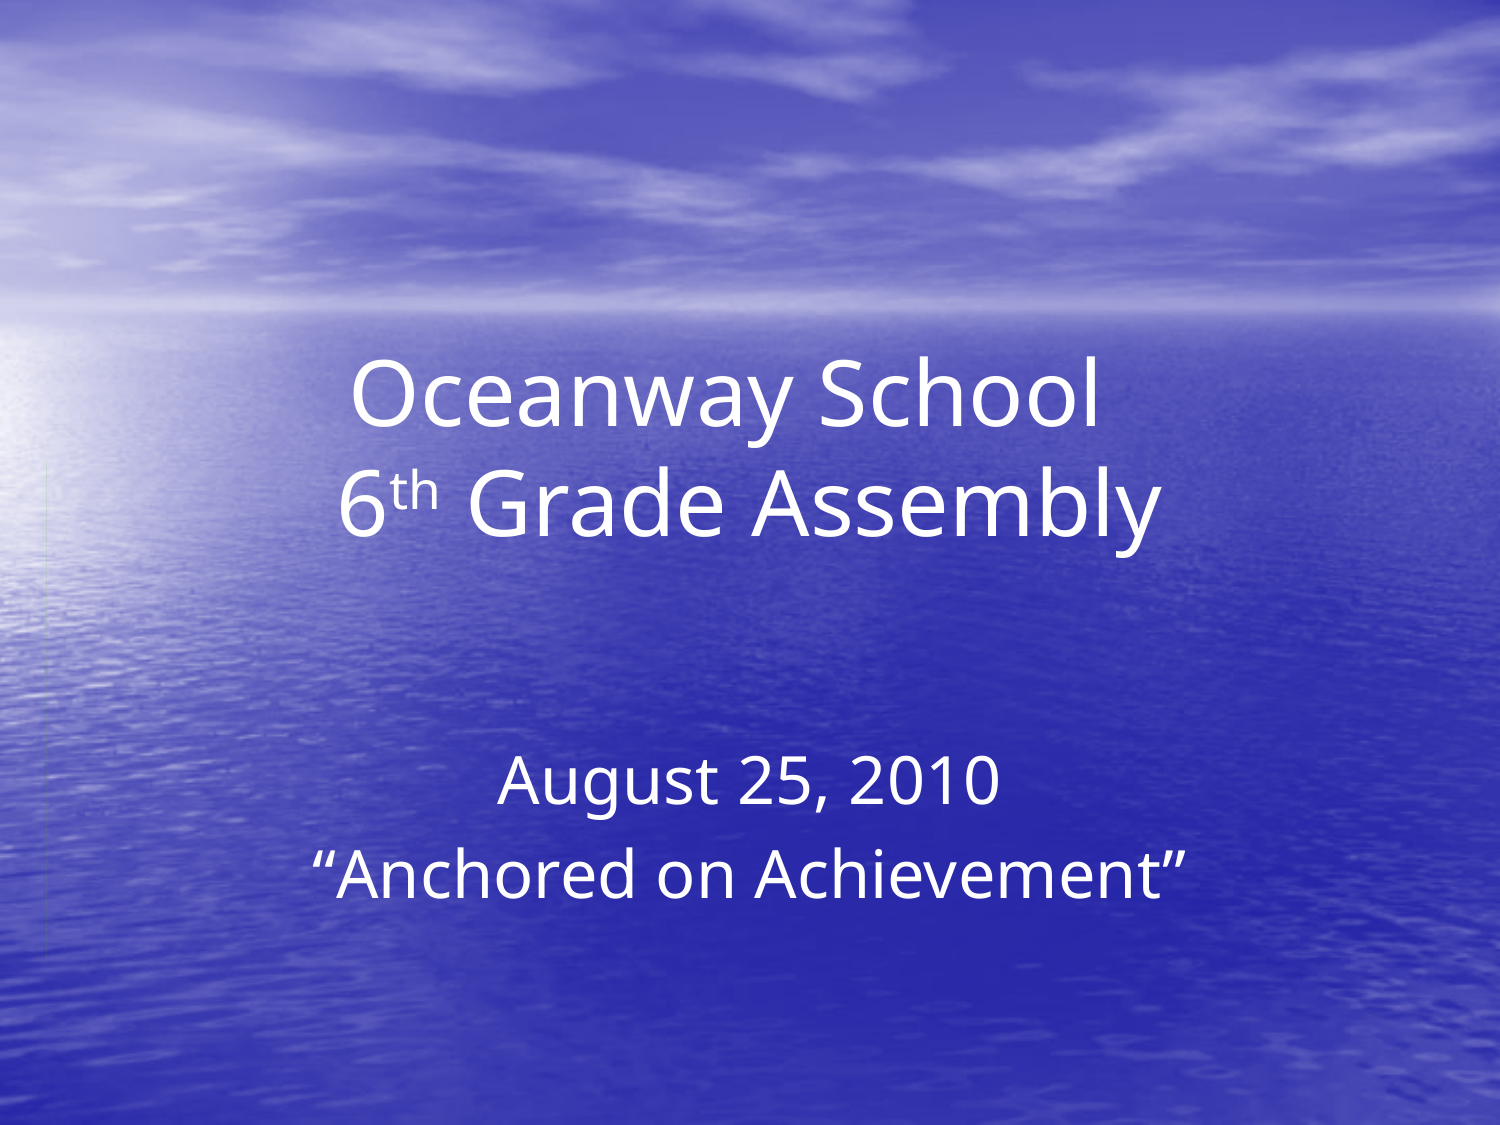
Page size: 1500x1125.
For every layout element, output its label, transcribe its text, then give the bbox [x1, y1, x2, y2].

subtitle August 25, 2010 “Anchored on Achievement” [224, 637, 1276, 926]
title Oceanway School 6th Grade Assembly [112, 262, 1388, 563]
